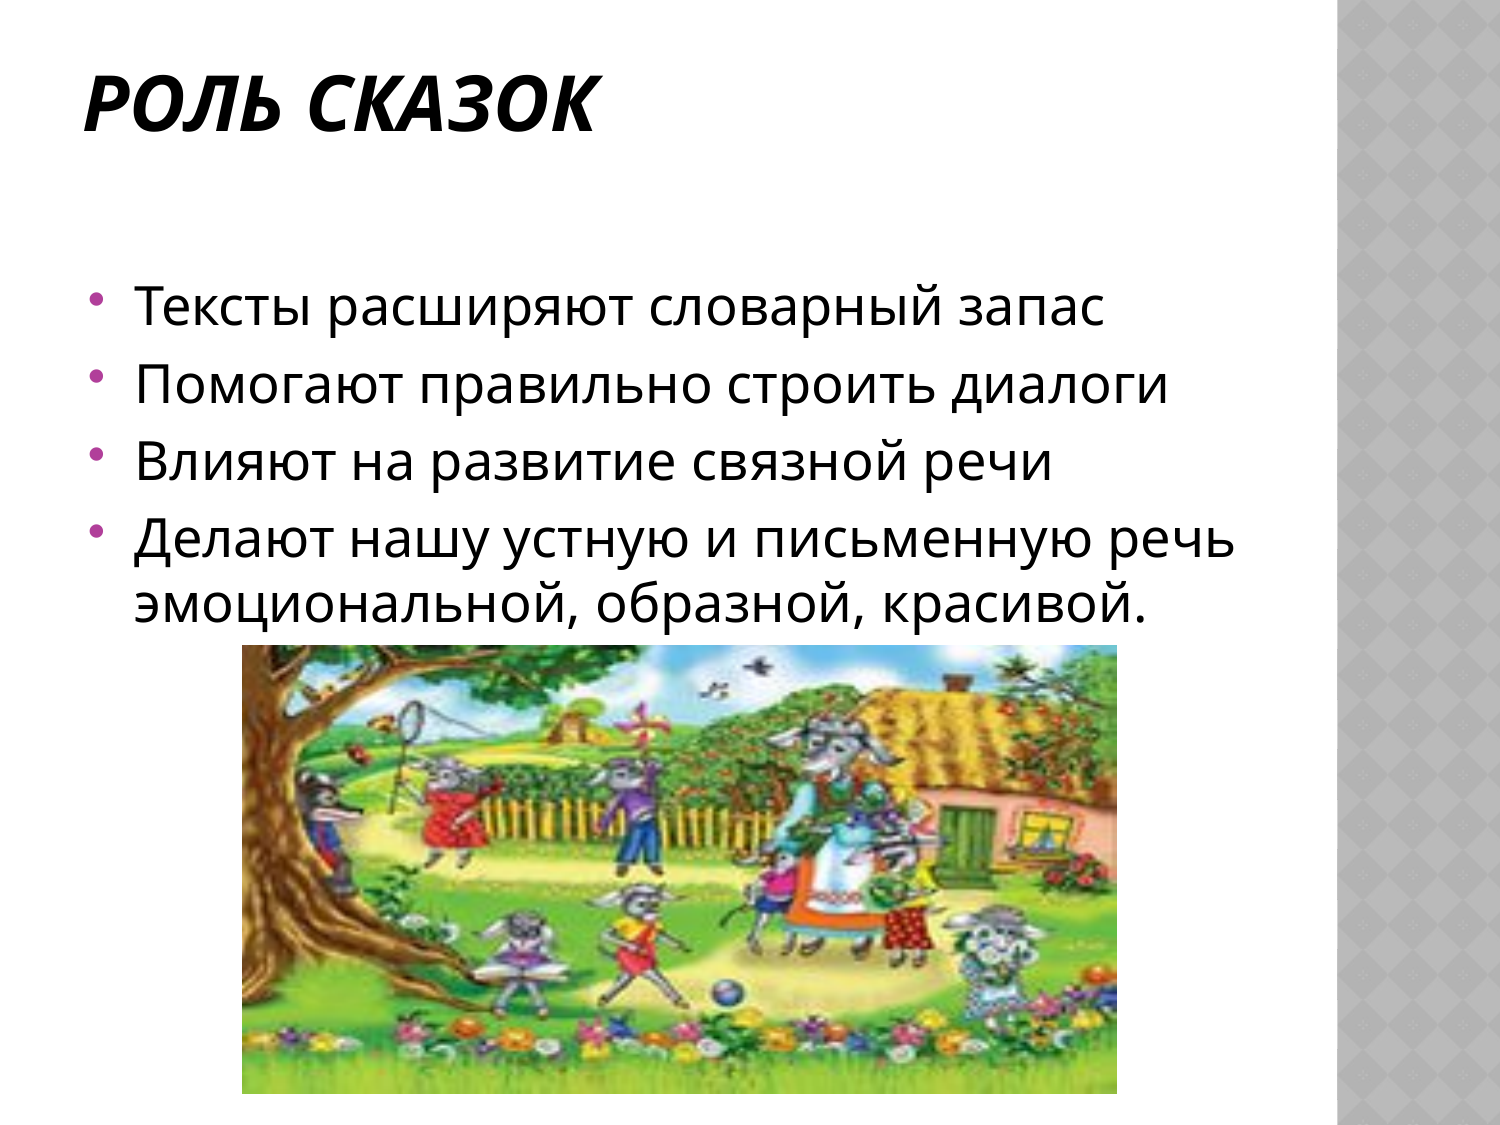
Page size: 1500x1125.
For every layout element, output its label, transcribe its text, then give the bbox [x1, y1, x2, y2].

list Тексты расширяют словарный запас Помогают правильно строить диалоги Влияют на развитие связной речи Делают нашу устную и письменную речь эмоциональной, образной, красивой. [75, 264, 1263, 1059]
title Роль сказок [75, 52, 1263, 240]
picture [241, 644, 1117, 1095]
